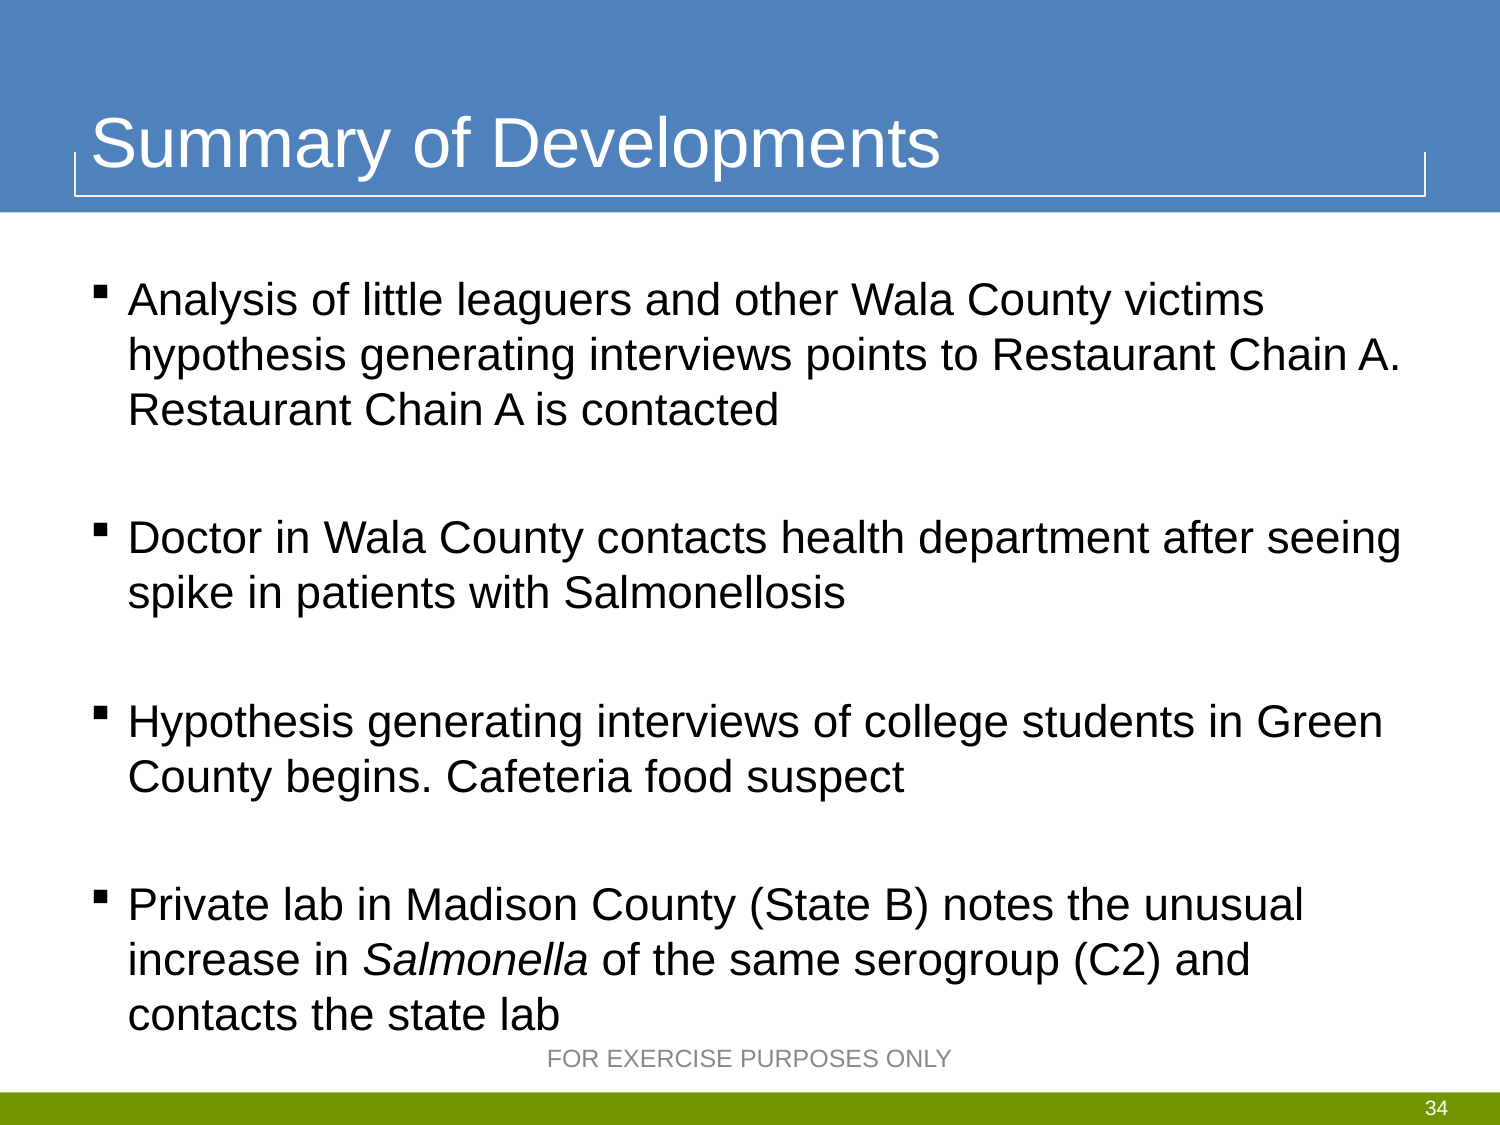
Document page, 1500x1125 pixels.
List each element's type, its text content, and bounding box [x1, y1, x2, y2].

title Summary of Developments [74, 44, 1426, 233]
footer FOR EXERCISE PURPOSES ONLY [512, 1042, 988, 1103]
list Analysis of little leaguers and other Wala County victims hypothesis generating interviews points to Restaurant Chain A. Restaurant Chain A is contacted Doctor in Wala County contacts health department after seeing spike in patients with Salmonellosis Hypothesis generating interviews of college students in Green County begins. Cafeteria food suspect Private lab in Madison County (State B) notes the unusual increase in Salmonella of the same serogroup (C2) and contacts the state lab [74, 262, 1426, 1006]
